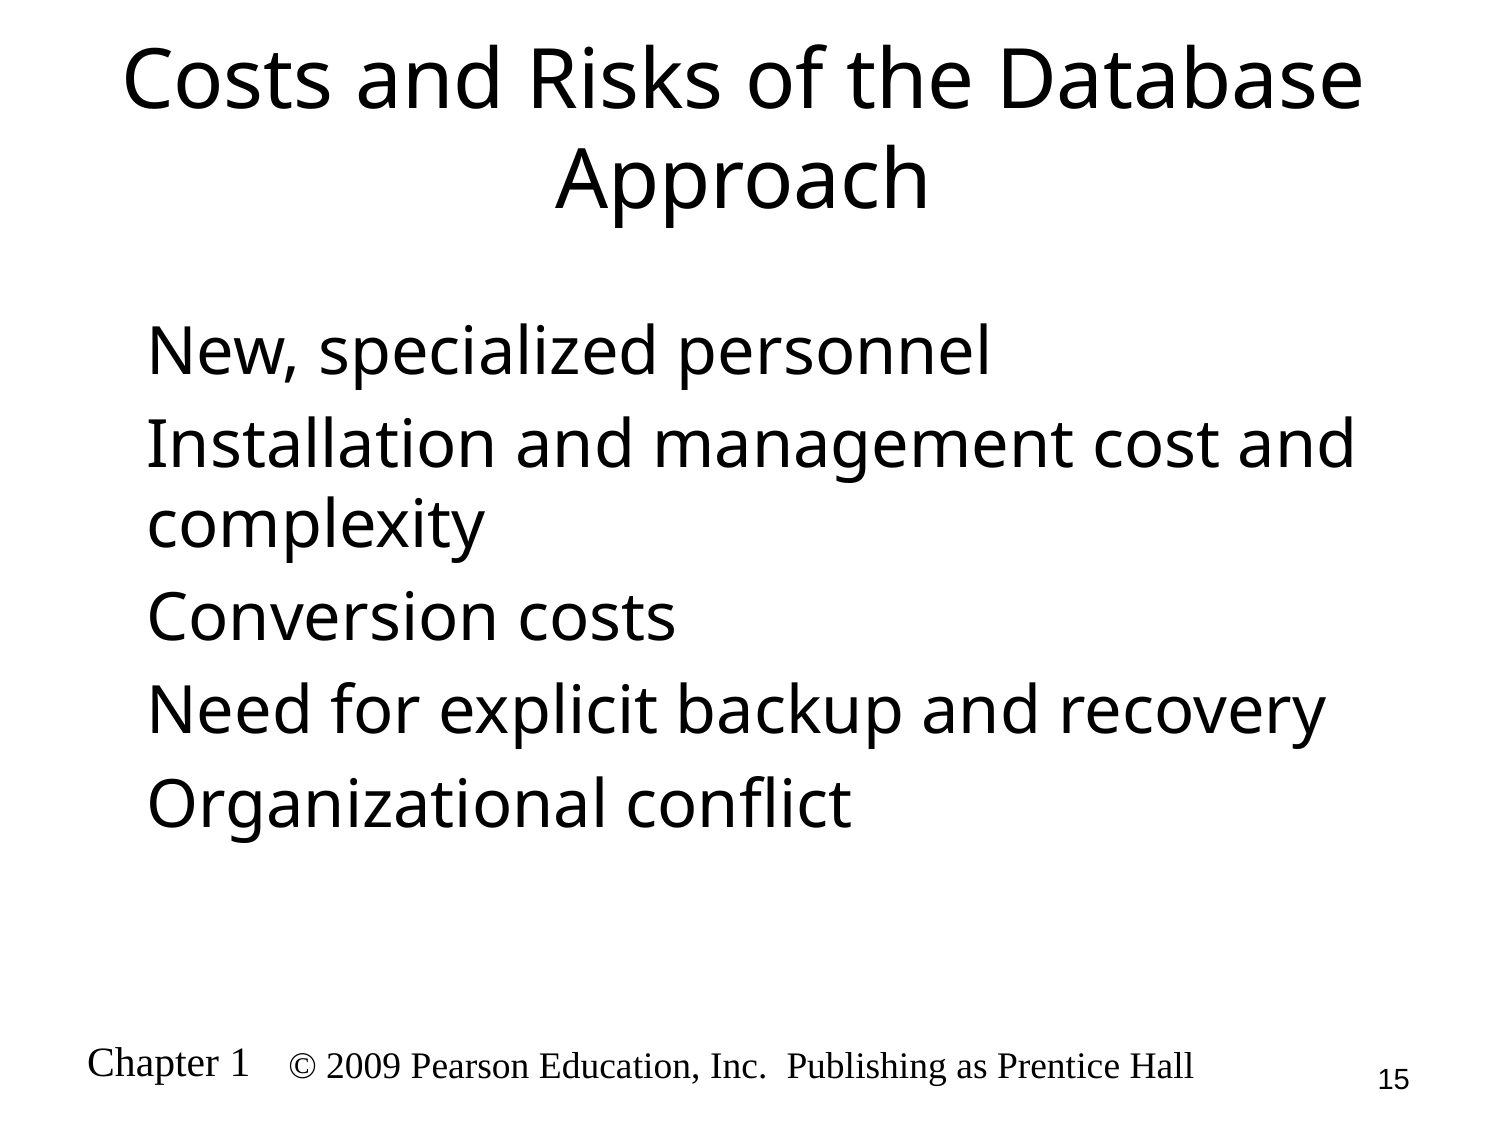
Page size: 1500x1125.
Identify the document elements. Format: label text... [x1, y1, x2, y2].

title Costs and Risks of the Database Approach [12, 12, 1476, 238]
slide_number 15 [1074, 1024, 1426, 1103]
list New, specialized personnel Installation and management cost and complexity Conversion costs Need for explicit backup and recovery Organizational conflict [74, 299, 1426, 926]
